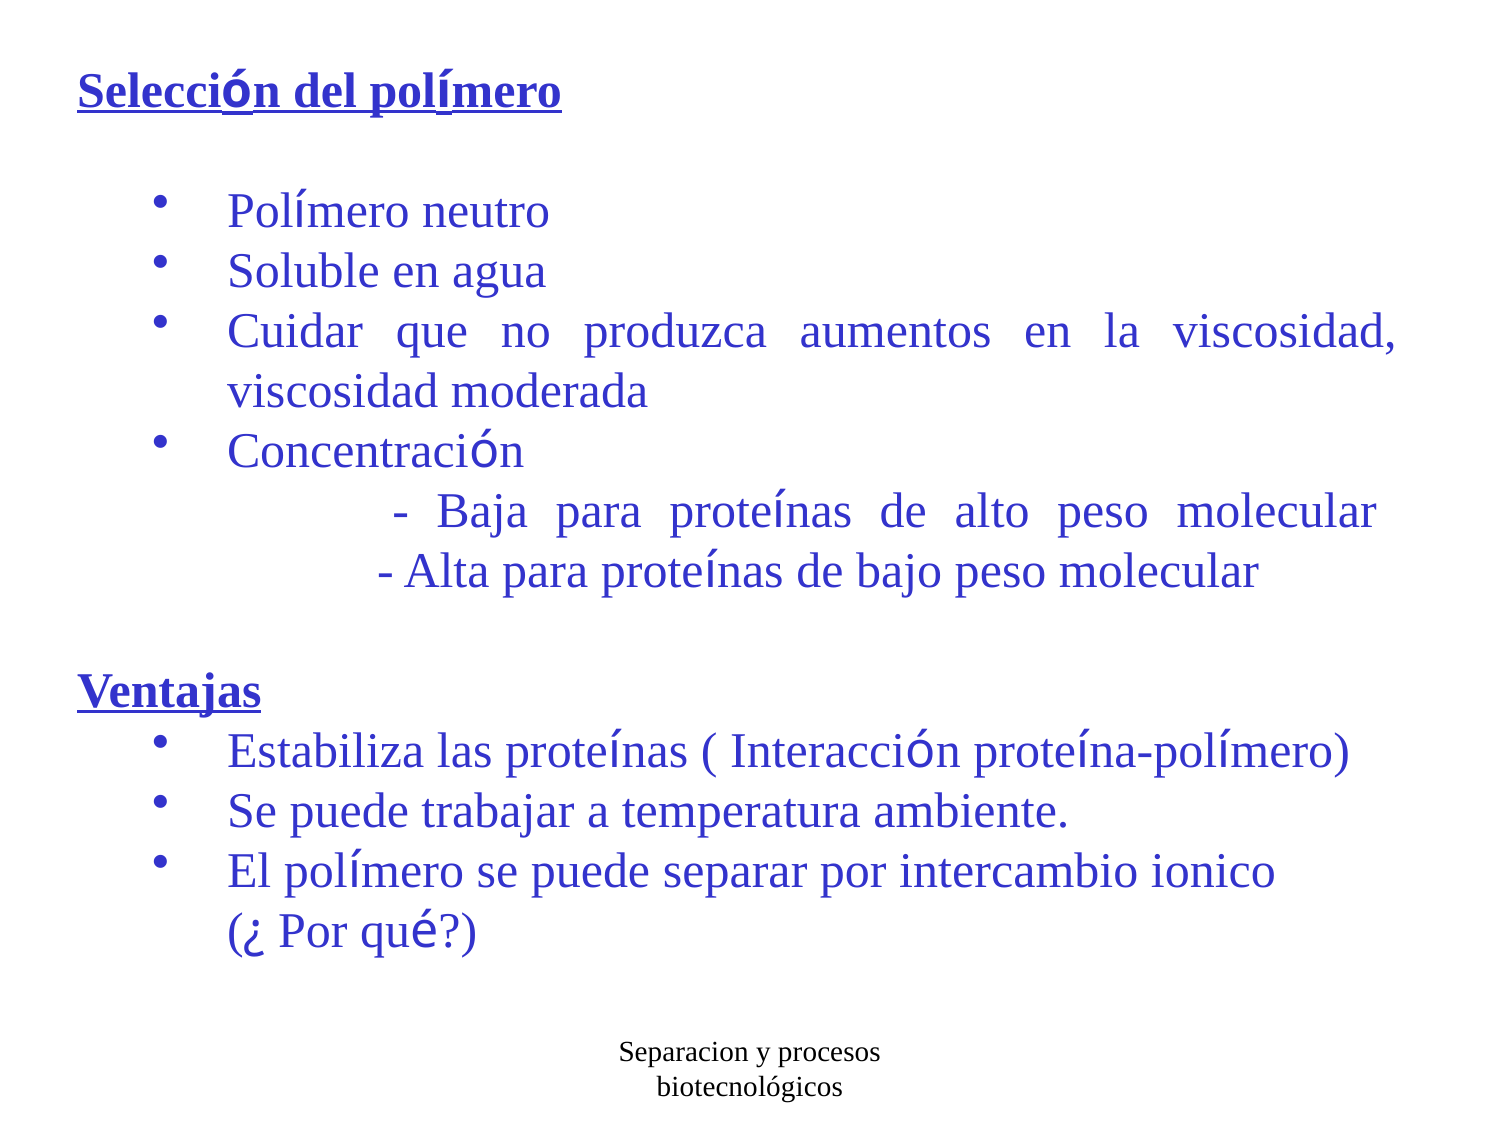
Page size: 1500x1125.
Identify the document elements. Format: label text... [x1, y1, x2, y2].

text_box Selección del polímero Polímero neutro Soluble en agua Cuidar que no produzca aumentos en la viscosidad, viscosidad moderada Concentración - Baja para proteínas de alto peso molecular - Alta para proteínas de bajo peso molecular Ventajas Estabiliza las proteínas ( Interacción proteína-polímero) Se puede trabajar a temperatura ambiente. El polímero se puede separar por intercambio ionico (¿ Por qué?) [62, 49, 1413, 965]
text_box [734, 994, 1213, 1070]
footer Separacion y procesos biotecnológicos [512, 1024, 988, 1101]
